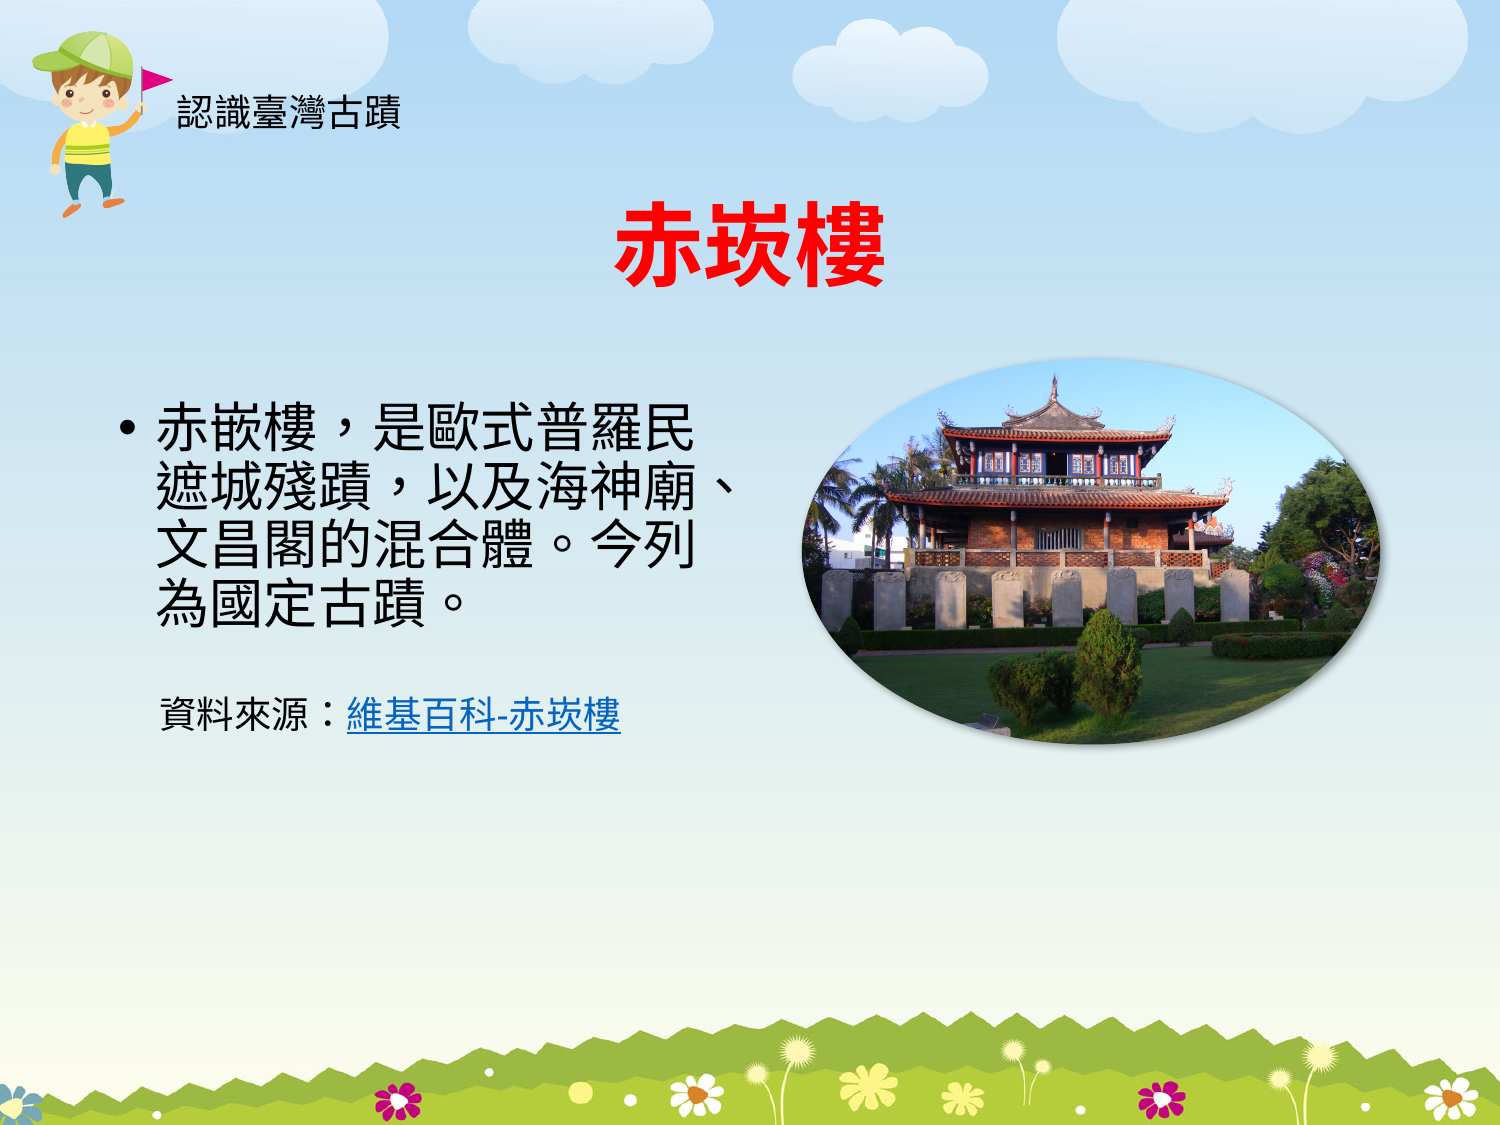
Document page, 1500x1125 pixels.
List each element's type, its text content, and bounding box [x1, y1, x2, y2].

list 赤嵌樓，是歐式普羅民遮城殘蹟，以及海神廟、文昌閣的混合體。今列為國定古蹟。 [103, 393, 767, 924]
title 赤崁樓 [103, 141, 1397, 359]
text_box 資料來源：維基百科-赤崁樓 [144, 683, 692, 753]
picture [0, 0, 1500, 1125]
